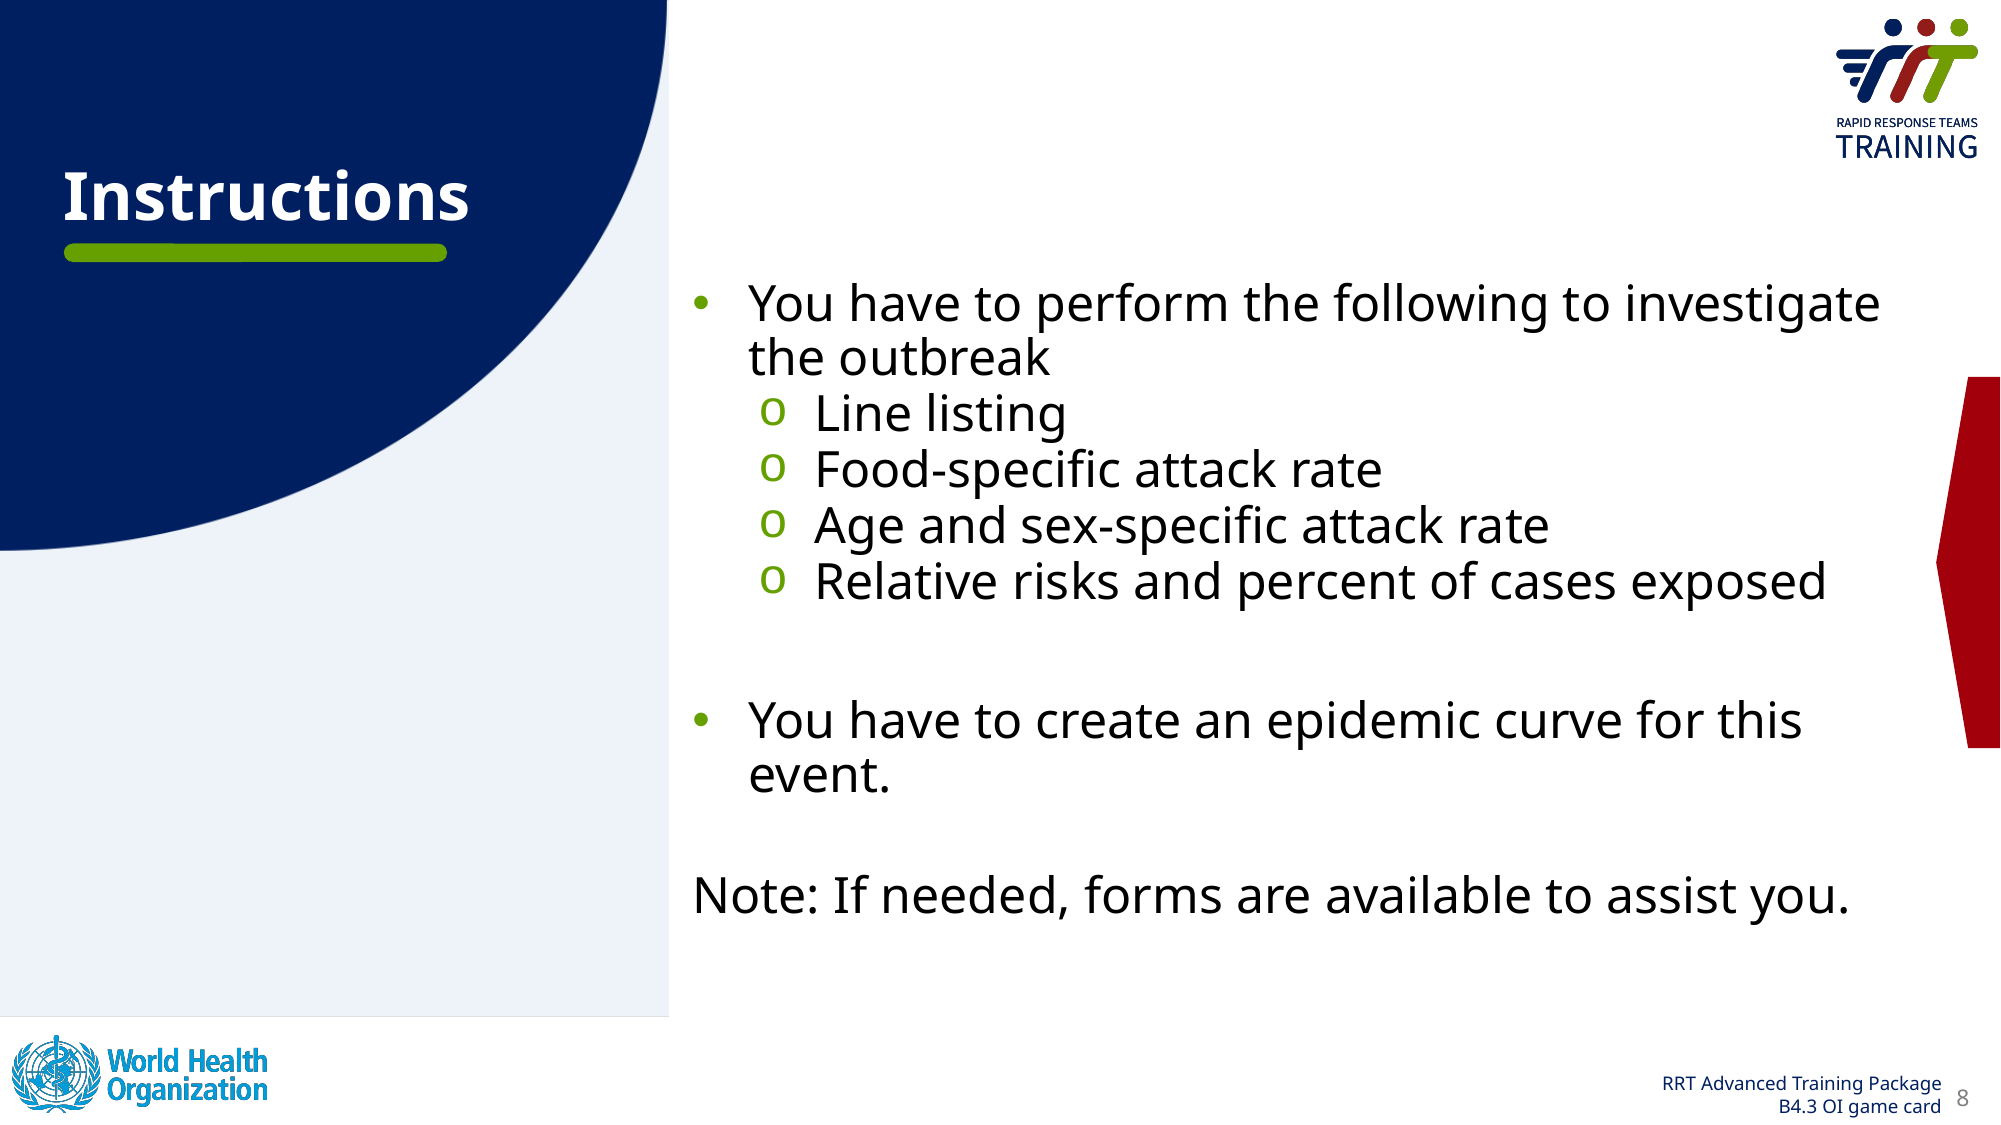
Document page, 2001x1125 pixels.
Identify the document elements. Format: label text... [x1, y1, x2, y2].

picture [46, 1056, 54, 1062]
text_box Instructions [63, 162, 600, 244]
picture [34, 1054, 43, 1078]
picture [71, 1053, 90, 1091]
picture [22, 1062, 26, 1077]
picture [0, 0, 669, 1018]
picture [59, 1035, 267, 1113]
list You have to perform the following to investigate the outbreak Line listing Food-specific attack rate Age and sex-specific attack rate Relative risks and percent of cases exposed You have to create an epidemic curve for this event. Note: If needed, forms are available to assist you. [684, 270, 1921, 855]
picture [30, 1083, 37, 1091]
picture [1835, 19, 1978, 167]
picture [50, 1108, 62, 1113]
picture [12, 1035, 54, 1068]
picture [24, 1054, 36, 1087]
picture [40, 1062, 47, 1070]
picture [12, 1083, 48, 1113]
picture [36, 1088, 78, 1105]
